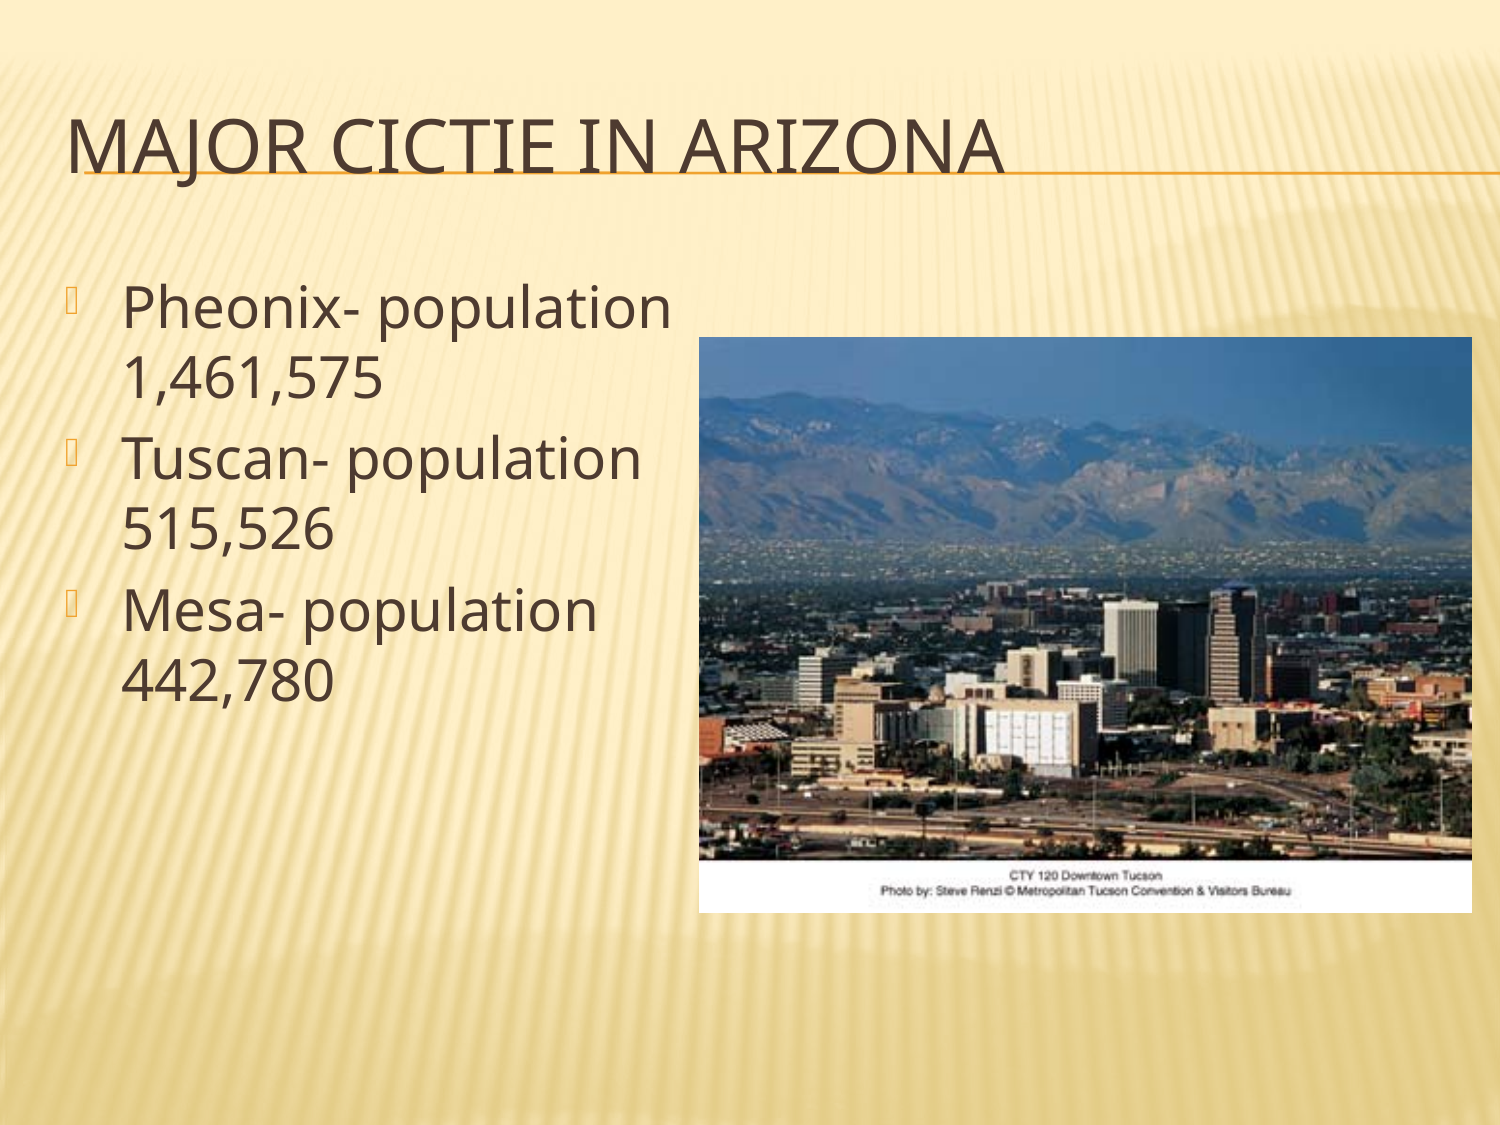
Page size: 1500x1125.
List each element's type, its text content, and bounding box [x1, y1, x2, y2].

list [698, 337, 1472, 913]
list Pheonix- population 1,461,575 Tuscan- population 515,526 Mesa- population 442,780 [50, 262, 738, 1038]
title Major cictie in arizona [49, 75, 1475, 213]
